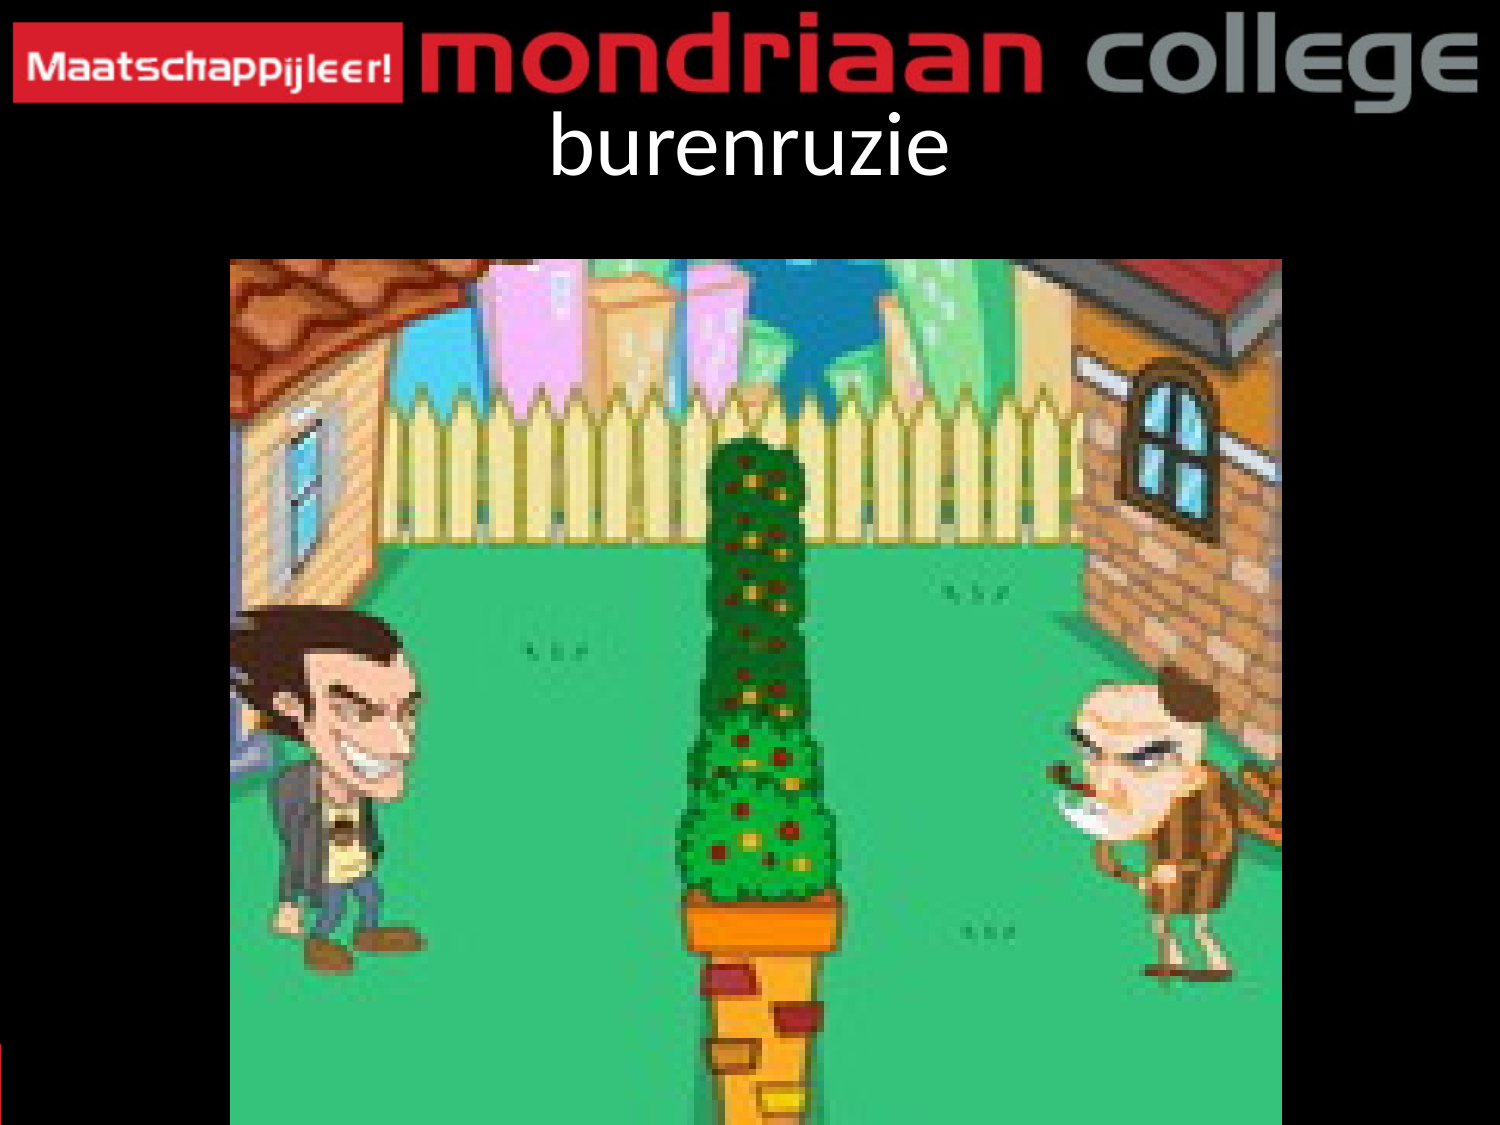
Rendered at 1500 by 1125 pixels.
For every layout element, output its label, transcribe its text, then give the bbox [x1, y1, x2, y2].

title burenruzie [75, 45, 1425, 233]
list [229, 258, 1282, 1125]
picture [0, 0, 1500, 1125]
